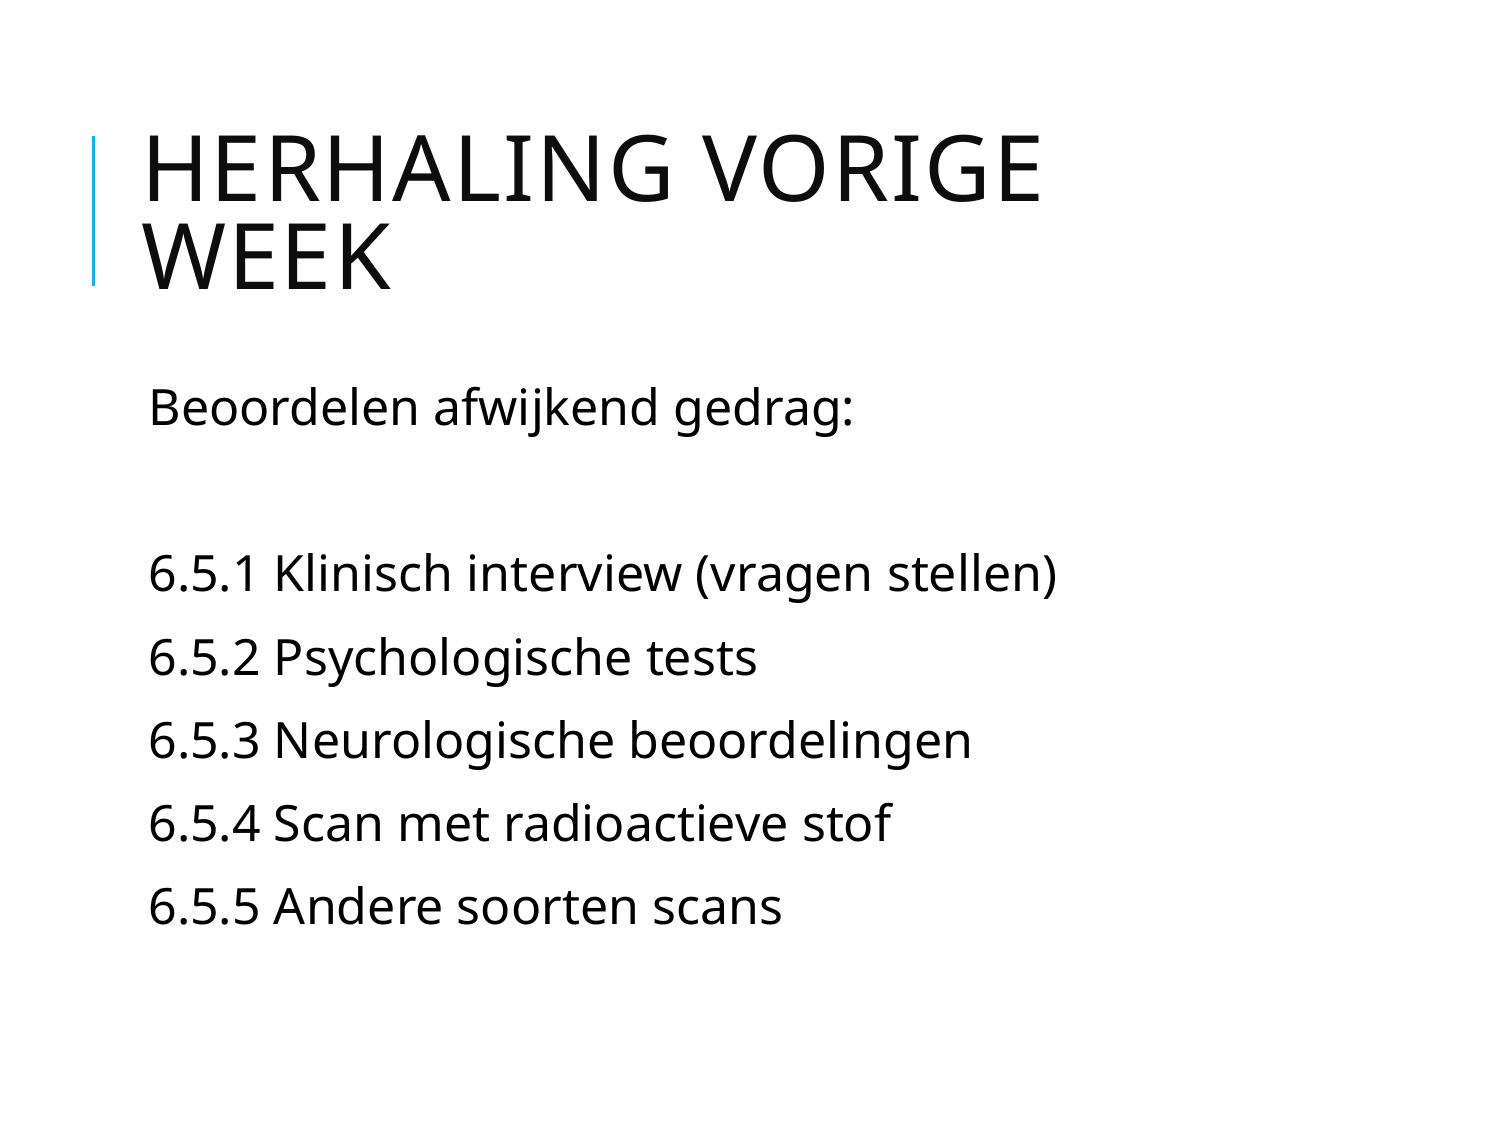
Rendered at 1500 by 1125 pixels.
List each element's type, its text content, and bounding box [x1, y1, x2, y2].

list Beoordelen afwijkend gedrag: 6.5.1 Klinisch interview (vragen stellen) 6.5.2 Psychologische tests 6.5.3 Neurologische beoordelingen 6.5.4 Scan met radioactieve stof 6.5.5 Andere soorten scans [126, 375, 1322, 1035]
title Herhaling vorige week [126, 96, 1322, 342]
